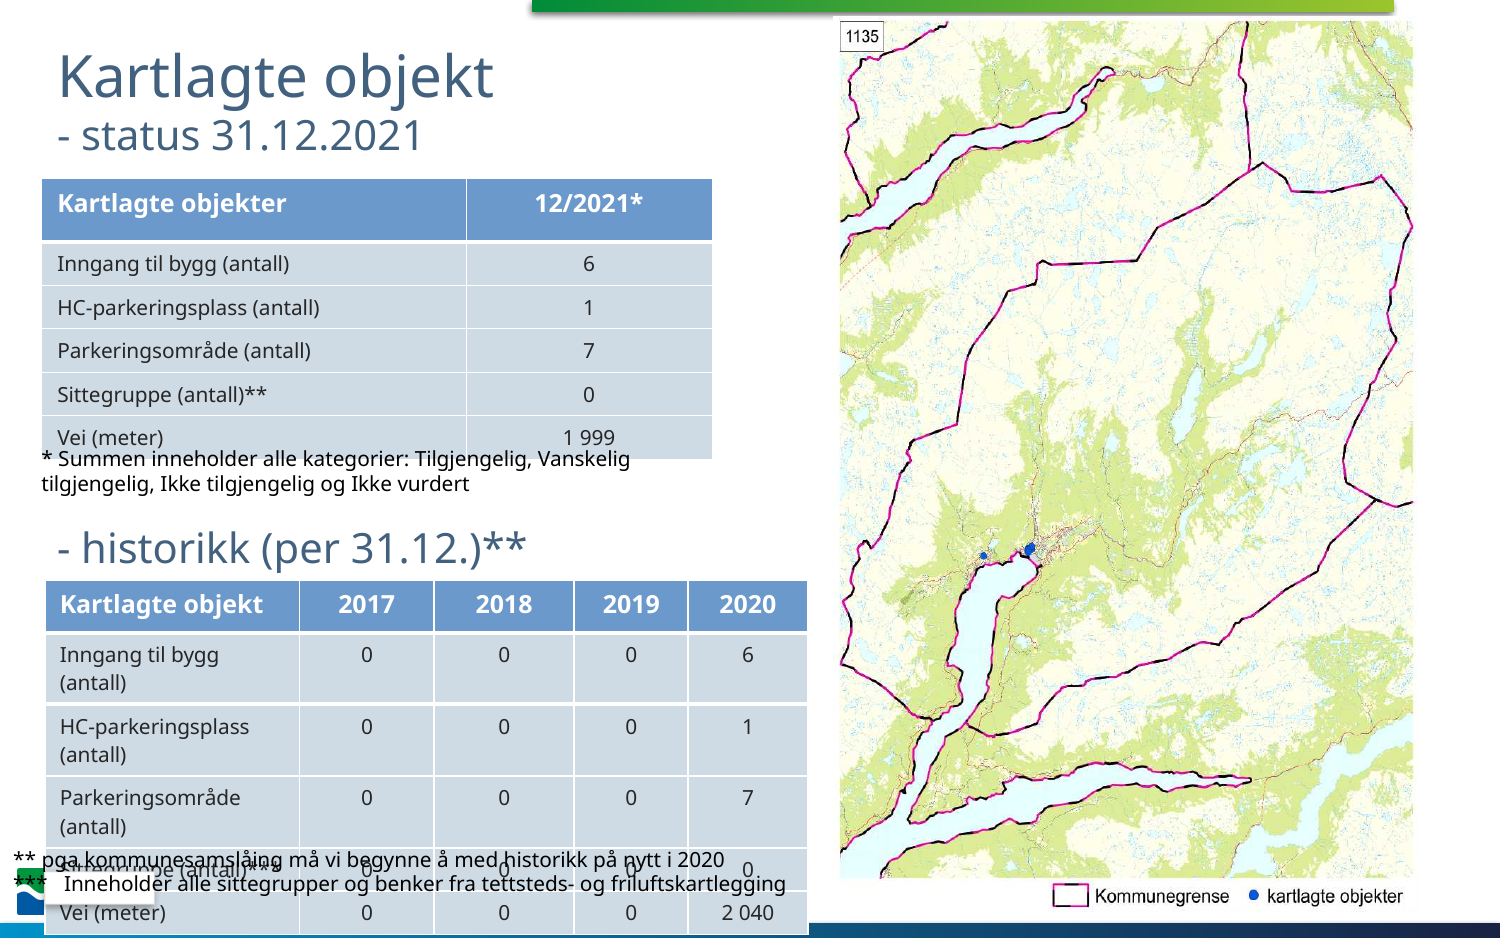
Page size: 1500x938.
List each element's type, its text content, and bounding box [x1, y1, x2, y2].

table_cell 0 [300, 635, 433, 702]
table_header 2017 [300, 581, 433, 631]
table_header 2019 [575, 581, 687, 631]
table_cell 0 [802, 849, 807, 890]
table_header 2020 [689, 581, 807, 631]
table_cell Vei (meter) [46, 904, 299, 934]
table_cell Parkeringsområde (antall) [42, 329, 466, 372]
table_cell 1 [689, 706, 807, 775]
table_cell 0 [435, 706, 573, 775]
table_cell HC-parkeringsplass (antall) [42, 286, 466, 328]
table_cell 0 [300, 777, 433, 838]
table_cell 0 [467, 373, 712, 415]
table_cell 1 [467, 286, 712, 328]
table_cell 0 [575, 635, 687, 702]
text_box * Summen inneholder alle kategorier: Tilgjengelig, Vanskelig tilgjengelig, Ikke tilgjengelig og Ikke vurdert [26, 438, 711, 504]
table_cell Parkeringsområde (antall) [46, 777, 299, 838]
table_cell Inngang til bygg (antall) [42, 244, 466, 285]
table_cell 6 [689, 635, 807, 702]
table_cell 6 [467, 244, 712, 285]
table_cell 0 [300, 706, 433, 775]
table_header 2018 [435, 581, 573, 631]
text_box Kartlagte objekt - status 31.12.2021 [42, 24, 828, 167]
table_cell Sittegruppe (antall)** [42, 373, 466, 415]
picture [833, 16, 1419, 913]
table_header Kartlagte objekt [46, 581, 299, 631]
table_cell 0 [575, 777, 687, 838]
table_cell 0 [575, 706, 687, 775]
table_header 12/2021* [467, 179, 712, 240]
table_cell Inngang til bygg (antall) [46, 635, 299, 702]
table_cell 2 040 [689, 892, 807, 934]
table_cell Vei (meter) [42, 416, 466, 438]
table_cell 0 [435, 777, 573, 838]
table_cell 0 [575, 904, 687, 934]
table_cell 0 [300, 904, 433, 934]
text_box ** pga kommunesamslåing må vi begynne å med historikk på nytt i 2020 *** Inneholder alle sittegrupper og benker fra tettsteds- og friluftskartlegging [0, 838, 802, 904]
table_cell 0 [435, 904, 573, 934]
text_box - historikk (per 31.12.)** [42, 496, 828, 580]
table_cell 7 [689, 777, 807, 847]
table_cell 0 [435, 635, 573, 702]
table_cell 1 999 [467, 416, 712, 459]
table_cell HC-parkeringsplass (antall) [46, 706, 299, 775]
table_header Kartlagte objekter [42, 179, 466, 240]
table_cell 7 [467, 329, 712, 372]
